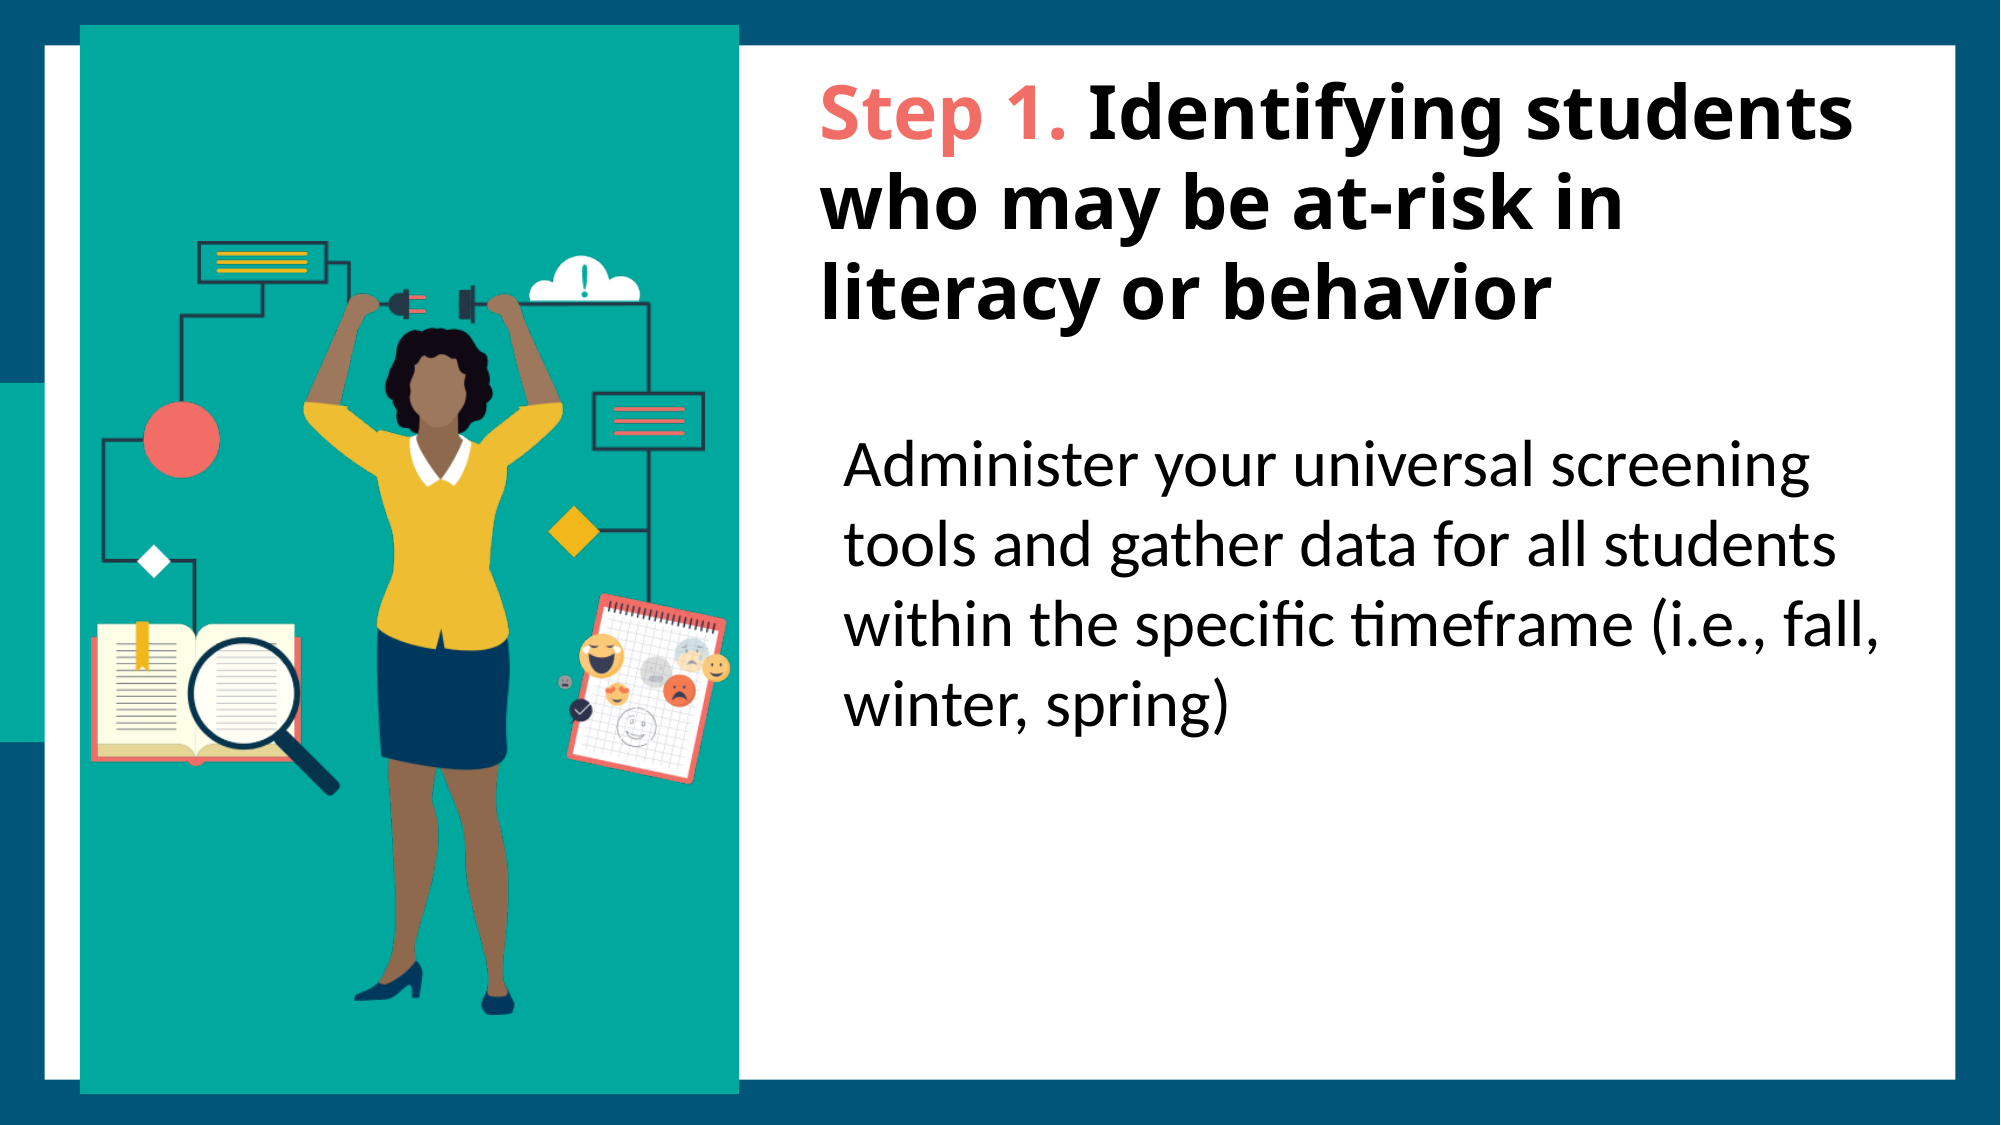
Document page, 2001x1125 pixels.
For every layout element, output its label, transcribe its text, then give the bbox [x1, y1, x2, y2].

picture [91, 241, 753, 1015]
title Step 1. Identifying students who may be at-risk in literacy or behavior [819, 59, 1924, 340]
list Administer your universal screening tools and gather data for all students within the specific timeframe (i.e., fall, winter, spring) [818, 420, 1922, 929]
